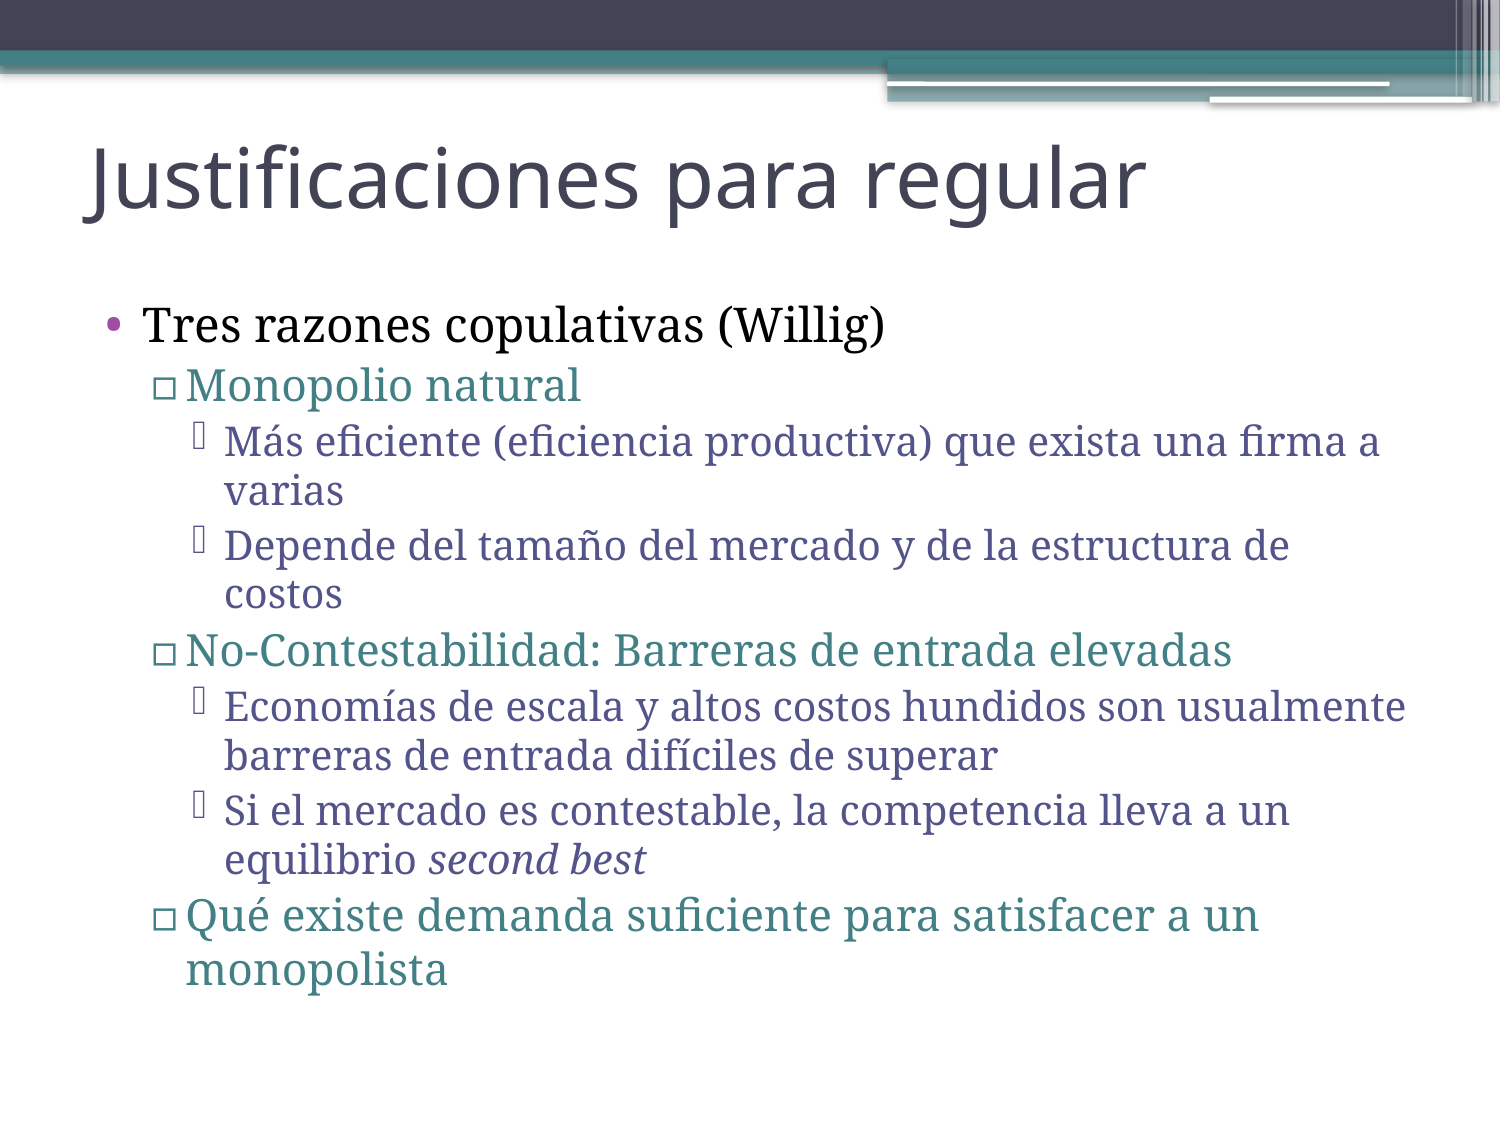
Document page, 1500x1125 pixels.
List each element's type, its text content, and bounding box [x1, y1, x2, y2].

list Tres razones copulativas (Willig) Monopolio natural Más eficiente (eficiencia productiva) que exista una firma a varias Depende del tamaño del mercado y de la estructura de costos No-Contestabilidad: Barreras de entrada elevadas Economías de escala y altos costos hundidos son usualmente barreras de entrada difíciles de superar Si el mercado es contestable, la competencia lleva a un equilibrio second best Qué existe demanda suficiente para satisfacer a un monopolista [75, 287, 1425, 1004]
title Justificaciones para regular [75, 87, 1425, 263]
